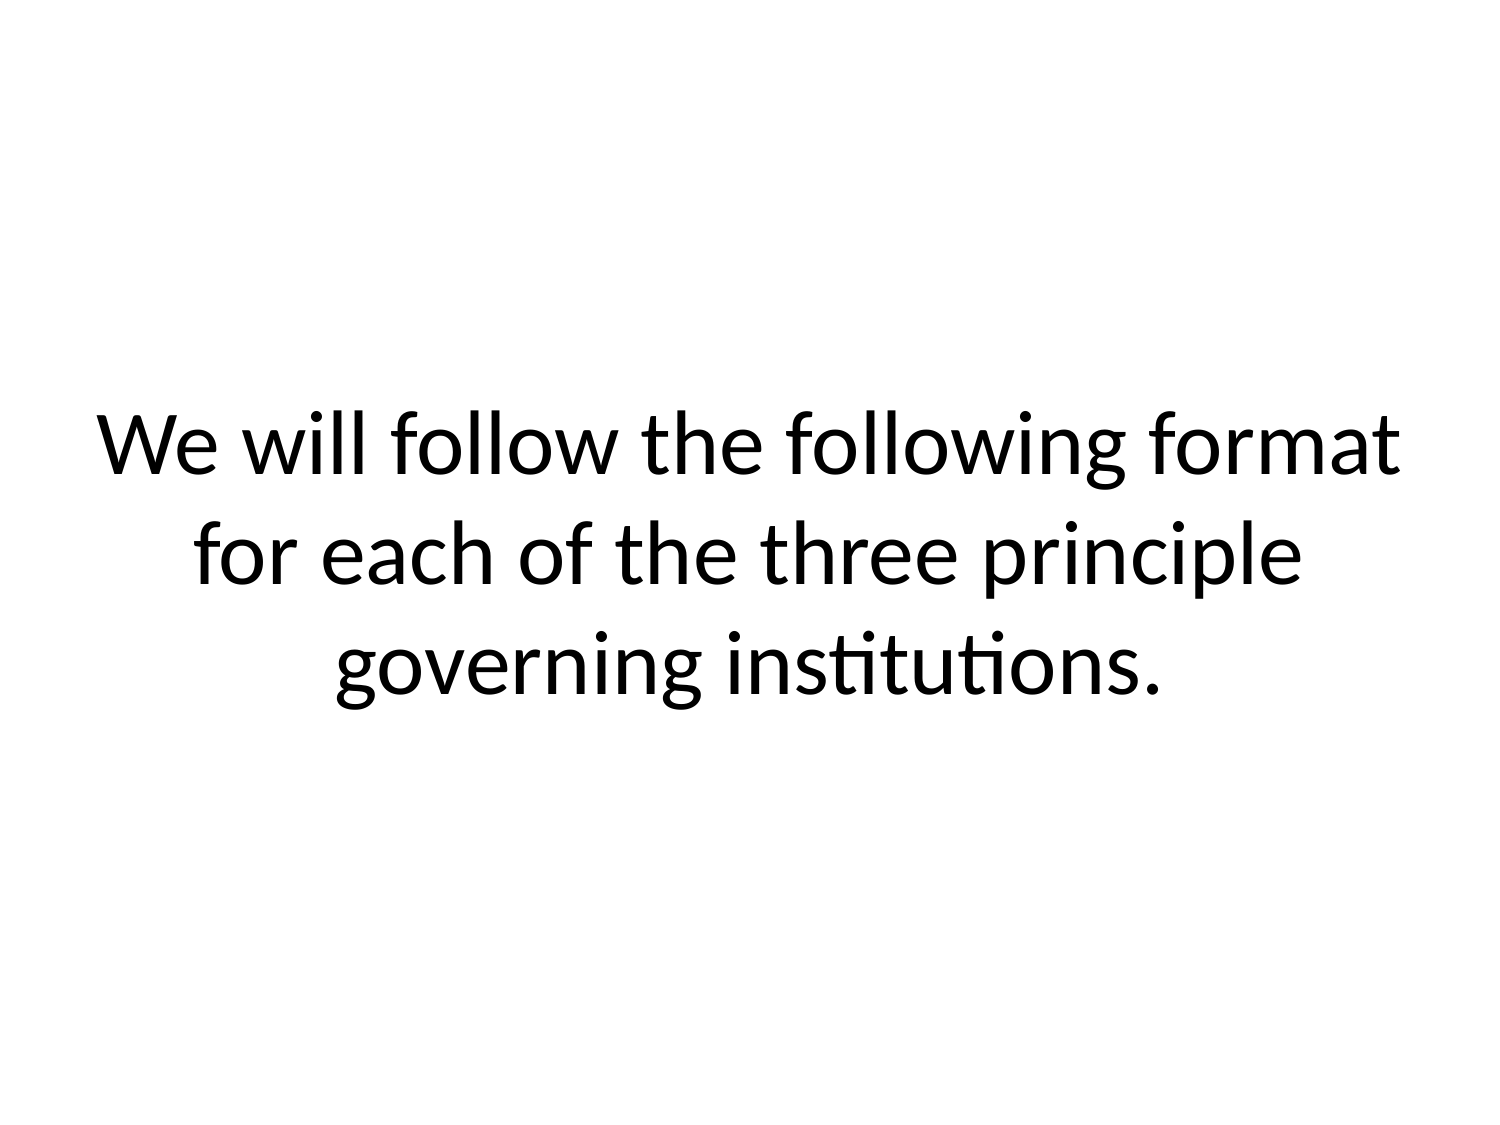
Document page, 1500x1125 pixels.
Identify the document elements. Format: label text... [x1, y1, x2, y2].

title We will follow the following format for each of the three principle governing institutions. [74, 44, 1426, 1051]
